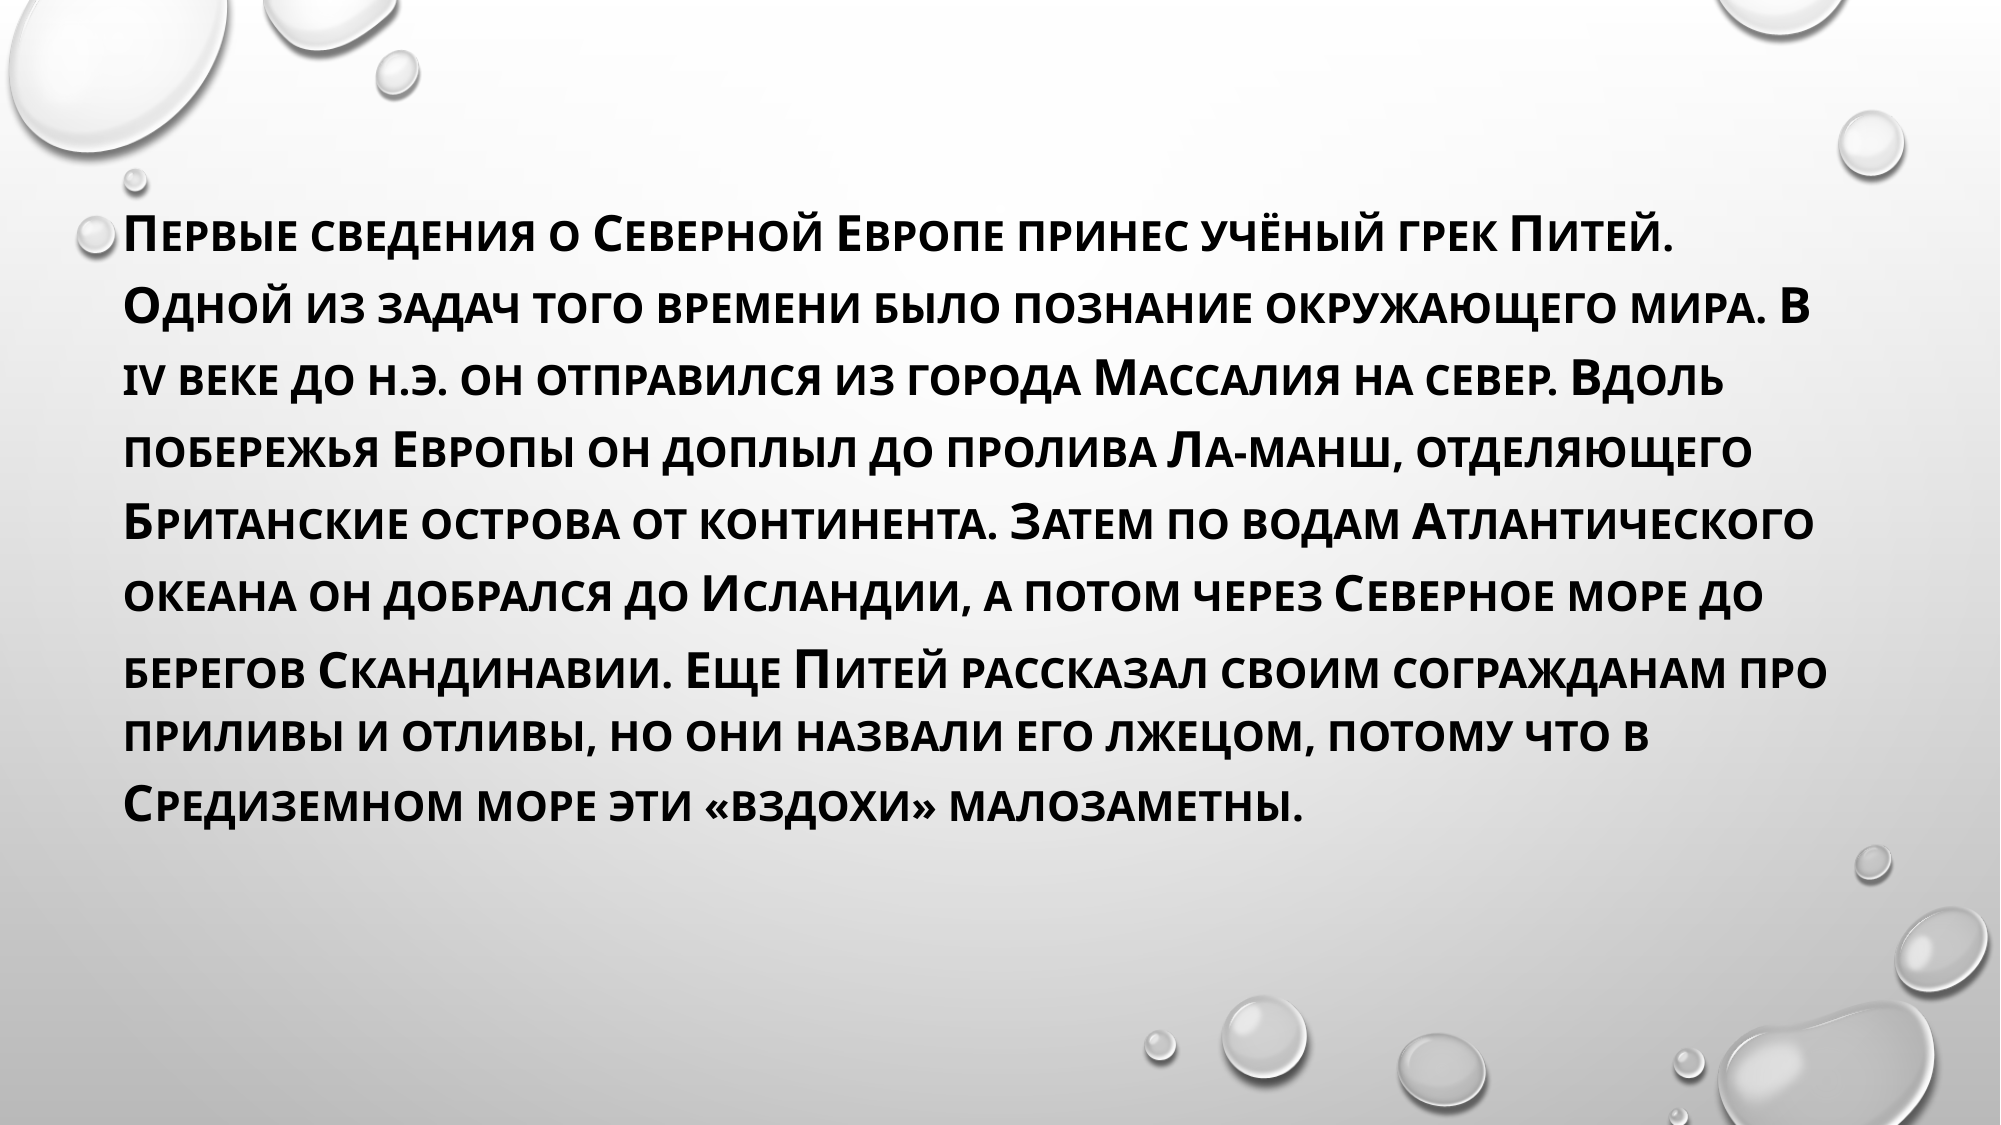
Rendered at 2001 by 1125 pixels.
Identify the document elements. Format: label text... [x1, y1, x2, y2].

picture [0, 0, 2000, 1125]
list Первые сведения о Северной Европе принес учёный грек Питей. Одной из задач того времени было познание окружающего мира. В IV веКе до н.э. он отправился из города Массалия на север. Вдоль побережья Европы он доплыл до пролива Ла-Манш, отделяющего Британские острова от континента. Затем по водам Атлантического океана он добрался до Исландии, а потом через Северное море до берегов Скандинавии. Еще Питей рассказал своим согражданам про приливы и отливы, но они назвали его лжецом, потому что в Средиземном море эти «вздохи» малозаметны. [107, 181, 1850, 950]
